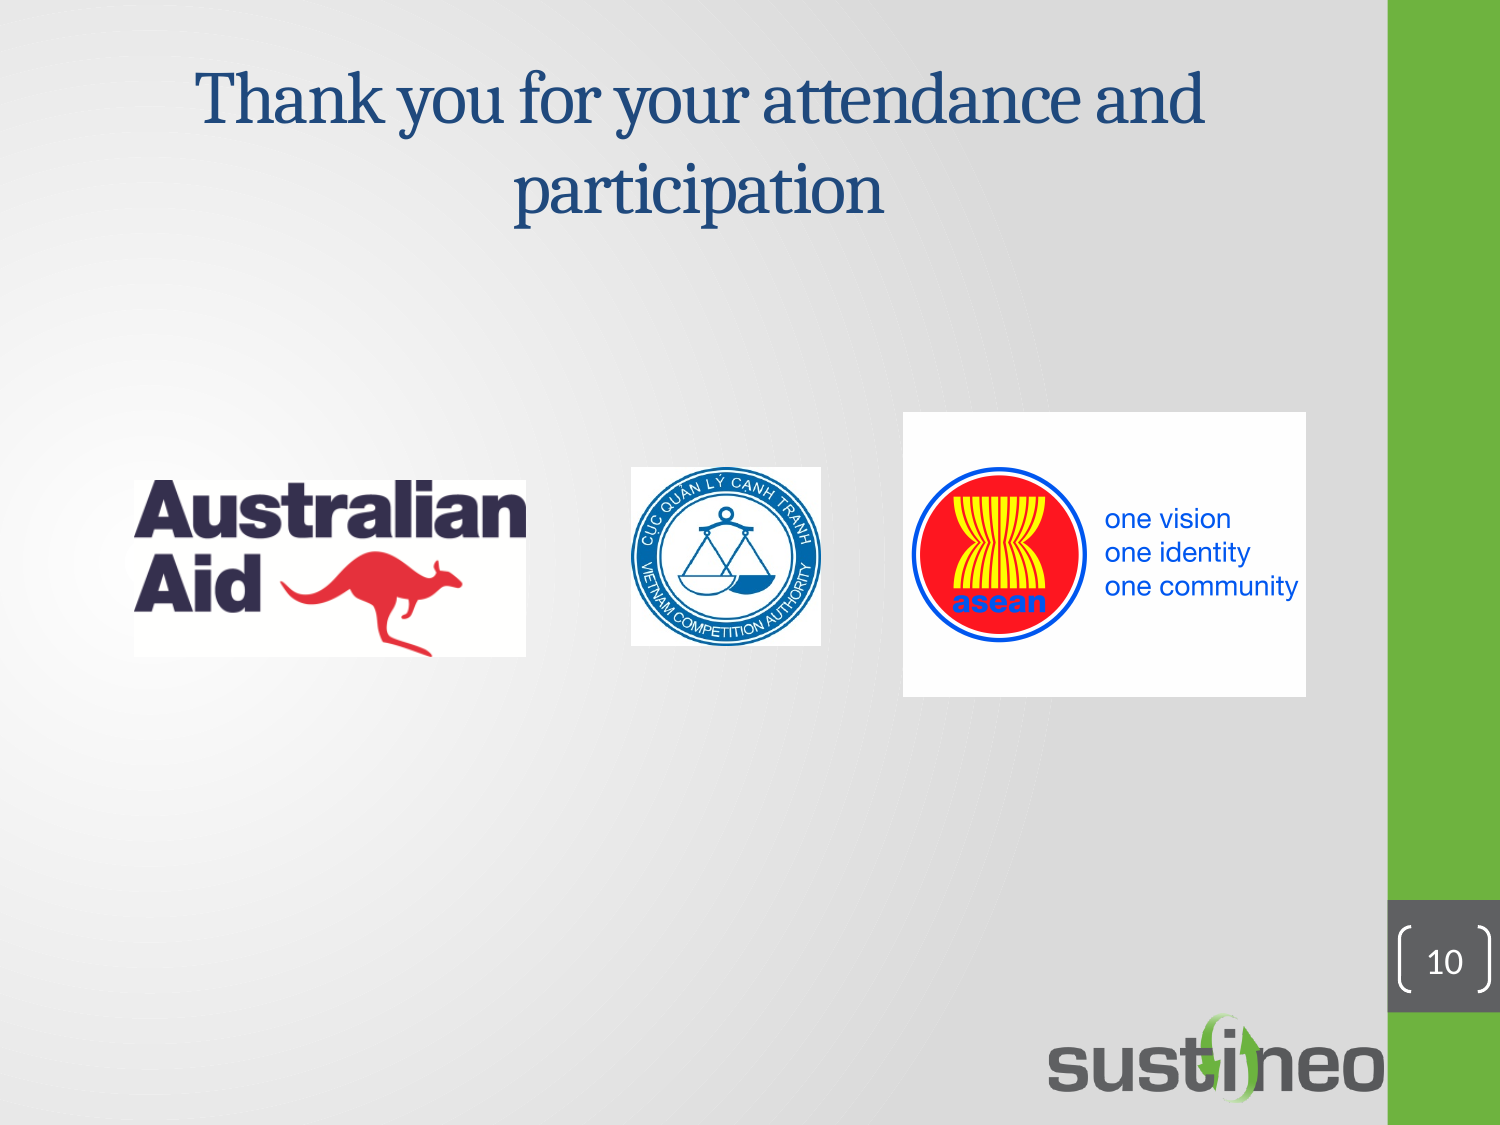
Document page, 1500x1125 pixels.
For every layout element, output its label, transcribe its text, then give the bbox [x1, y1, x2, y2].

slide_number 10 [1397, 925, 1492, 994]
picture [631, 467, 822, 646]
title Thank you for your attendance and participation [75, 45, 1325, 233]
picture [903, 412, 1306, 697]
picture [1048, 1013, 1384, 1103]
picture [133, 479, 527, 658]
